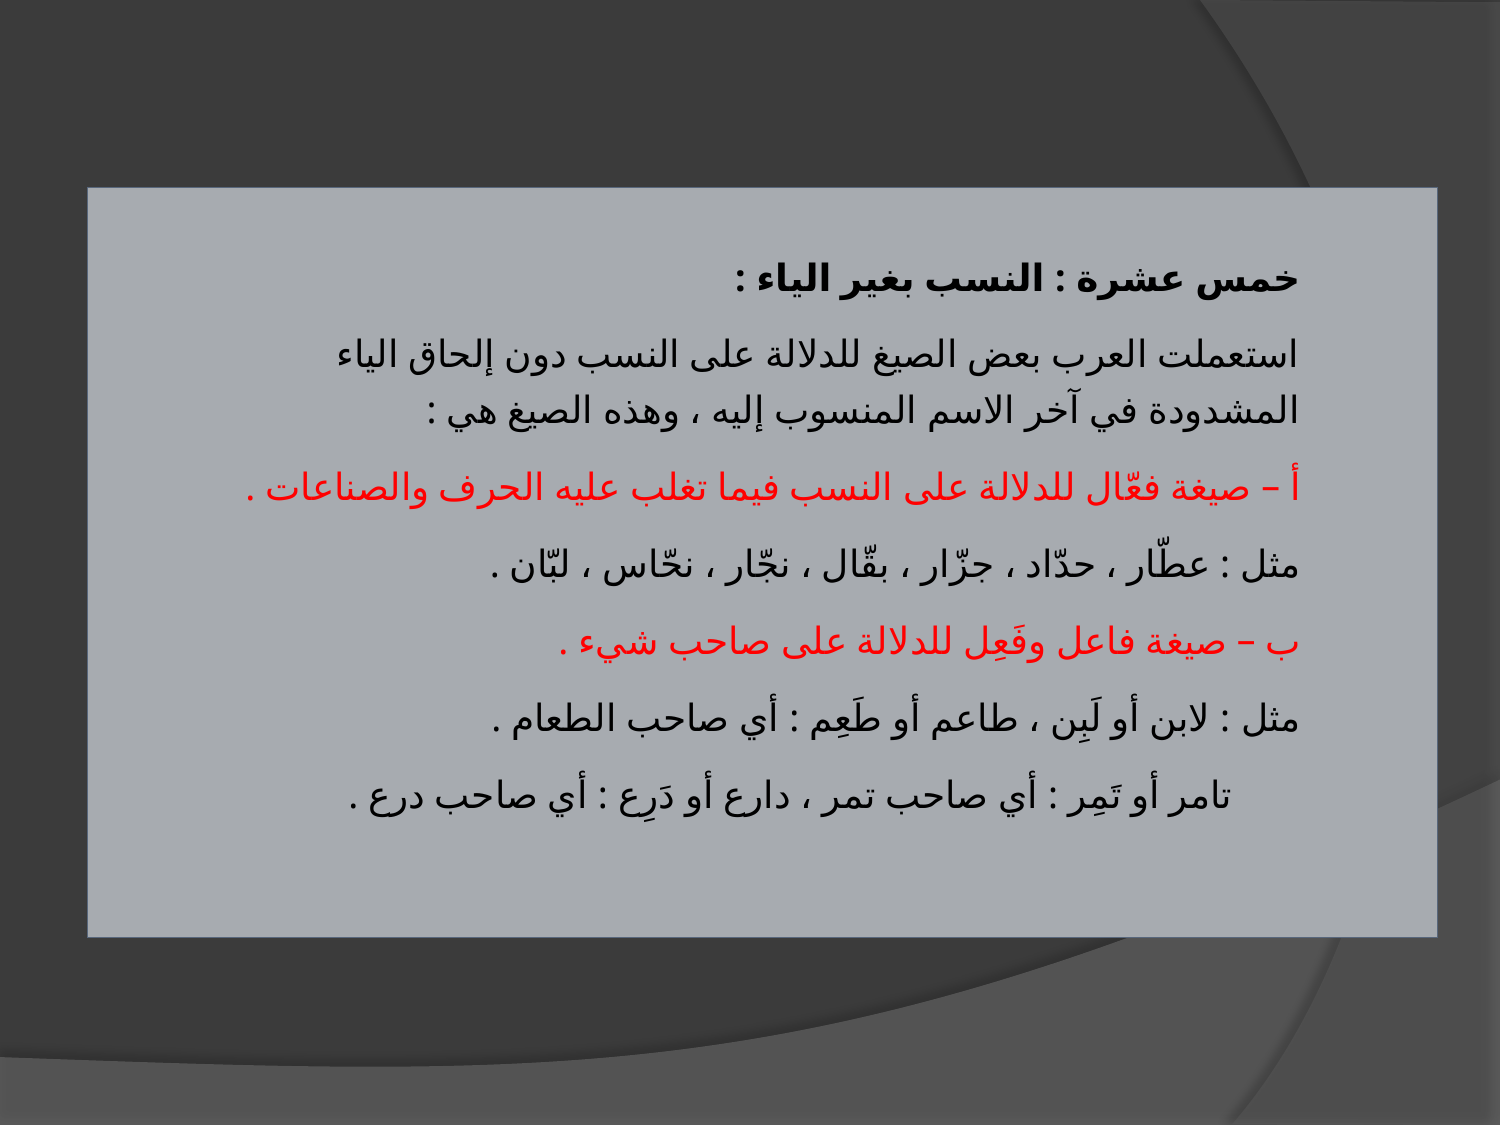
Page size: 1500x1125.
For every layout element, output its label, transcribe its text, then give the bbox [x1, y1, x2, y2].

table_header خمس عشرة : النسب بغير الياء : استعملت العرب بعض الصيغ للدلالة على النسب دون إلحاق الياء المشدودة في آخر الاسم المنسوب إليه ، وهذه الصيغ هي : أ – صيغة فعّال للدلالة على النسب فيما تغلب عليه الحرف والصناعات . مثل : عطّار ، حدّاد ، جزّار ، بقّال ، نجّار ، نحّاس ، لبّان . ب – صيغة فاعل وفَعِل للدلالة على صاحب شيء . مثل : لابن أو لَبِن ، طاعم أو طَعِم : أي صاحب الطعام . تامر أو تَمِر : أي صاحب تمر ، دارع أو دَرِع : أي صاحب درع . [88, 188, 1437, 937]
